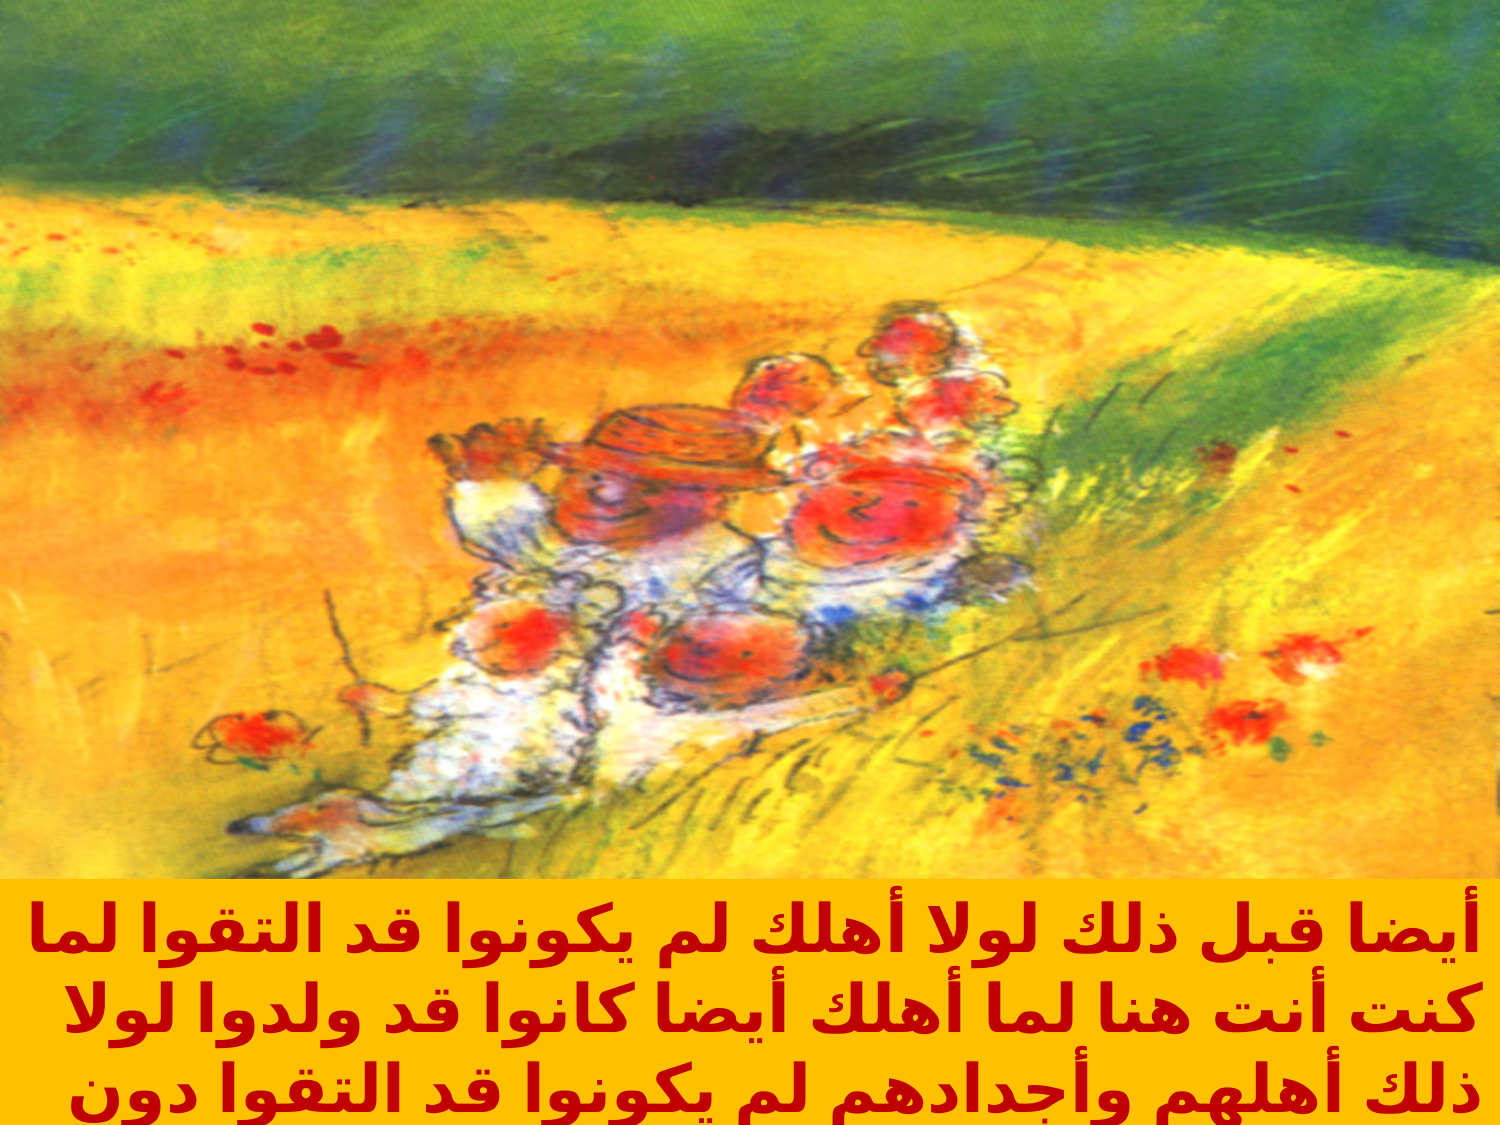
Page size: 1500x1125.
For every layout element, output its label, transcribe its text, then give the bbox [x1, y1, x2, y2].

picture [0, 0, 1500, 1091]
text_box أيضا قبل ذلك لولا أهلك لم يكونوا قد التقوا لما كنت أنت هنا لما أهلك أيضا كانوا قد ولدوا لولا ذلك أهلهم وأجدادهم لم يكونوا قد التقوا دون لقاء لا توجد حياة [0, 1095, 1500, 1125]
